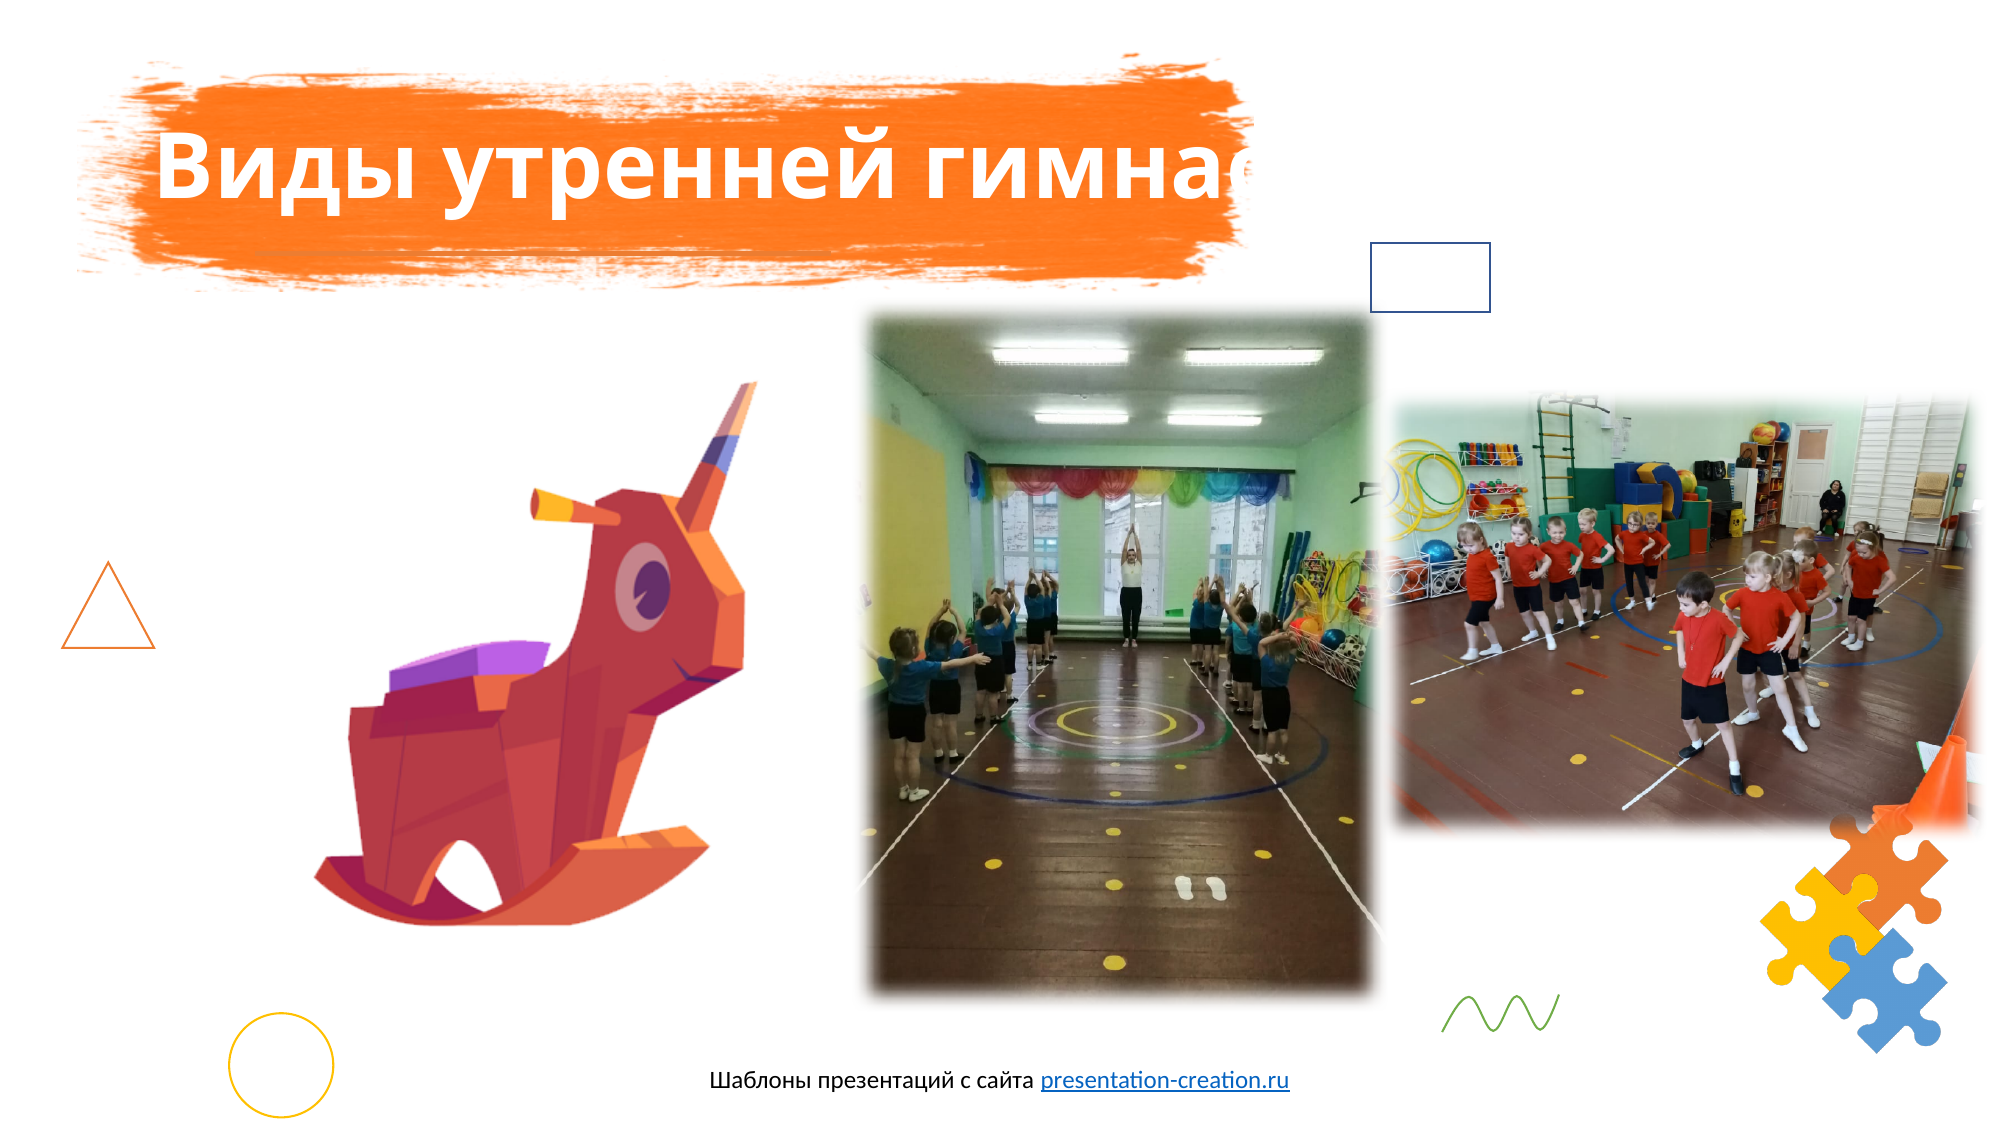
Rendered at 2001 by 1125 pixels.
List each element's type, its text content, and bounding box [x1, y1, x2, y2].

text_box Шаблоны презентаций с сайта presentation-creation.ru [372, 1056, 1628, 1117]
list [256, 346, 852, 966]
picture [1378, 387, 1987, 1066]
title Виды утренней гимнастики [137, 59, 1863, 278]
picture [77, 49, 1254, 292]
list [852, 297, 1388, 1012]
